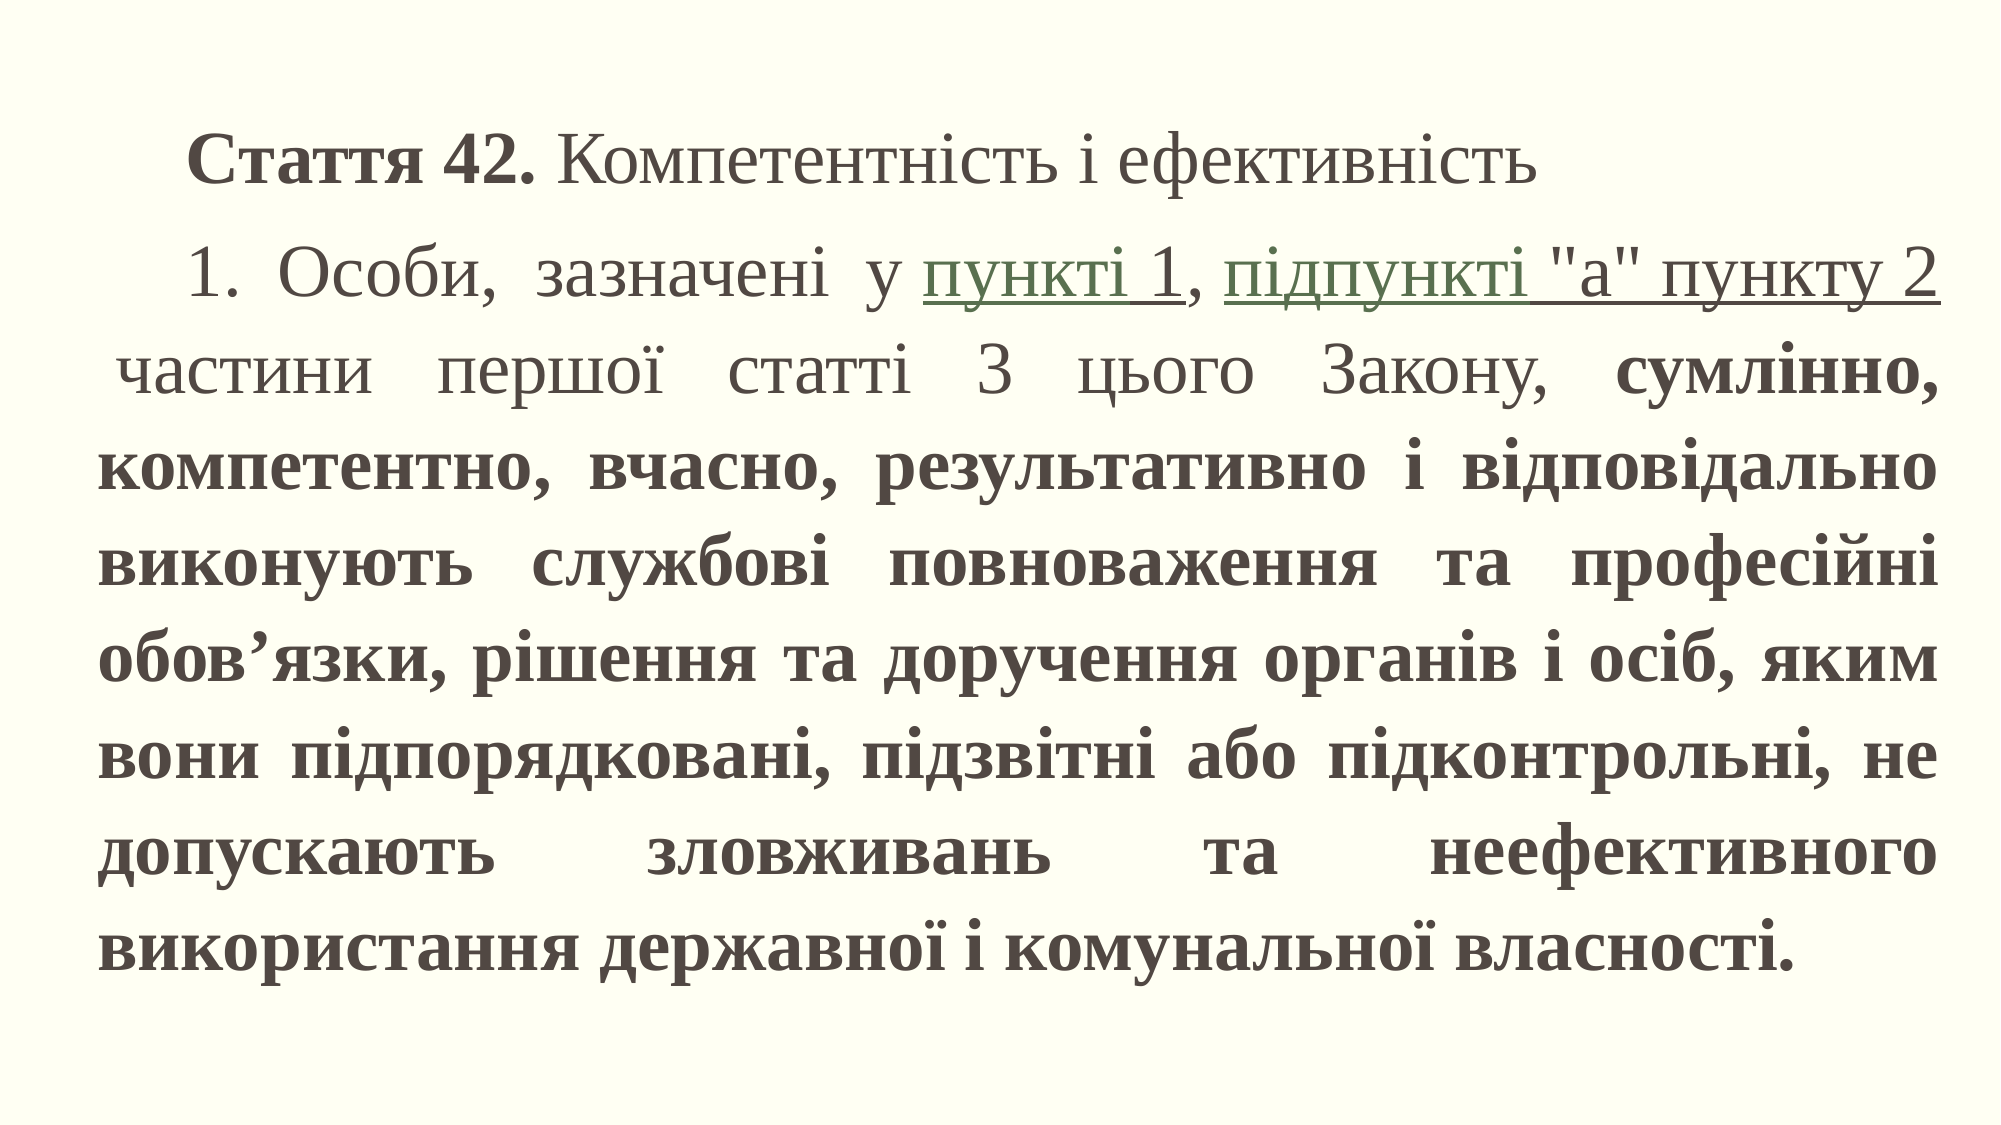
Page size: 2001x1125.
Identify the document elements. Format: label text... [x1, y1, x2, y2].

text_box Стаття 42. Компетентність і ефективність 1. Особи, зазначені у пункті 1, підпункті "а" пункту 2 частини першої статті 3 цього Закону, сумлінно, компетентно, вчасно, результативно і відповідально виконують службові повноваження та професійні обов’язки, рішення та доручення органів і осіб, яким вони підпорядковані, підзвітні або підконтрольні, не допускають зловживань та неефективного використання державної і комунальної власності. [82, 95, 1956, 993]
